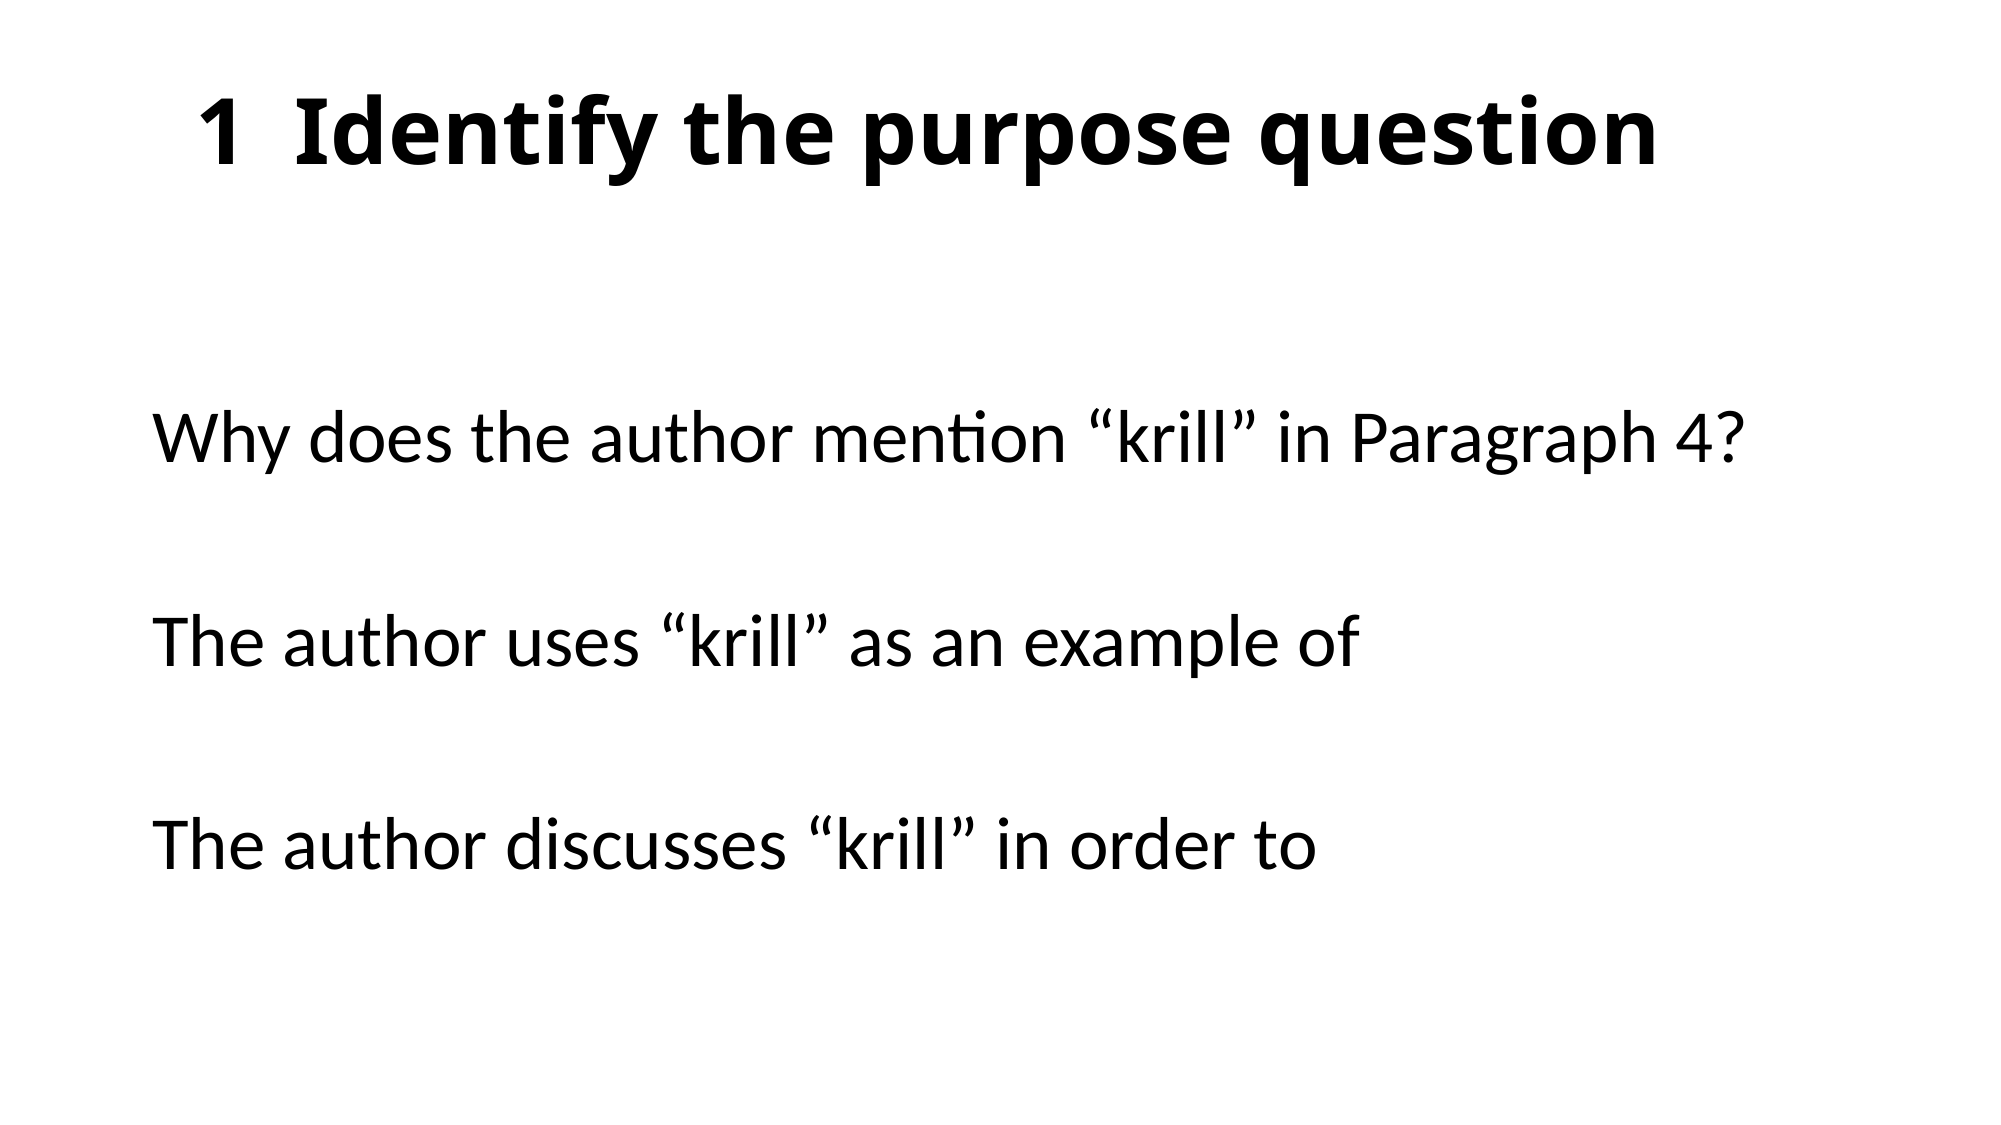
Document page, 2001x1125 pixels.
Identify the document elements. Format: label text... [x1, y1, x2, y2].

title 1 Identify the purpose question [180, 47, 1830, 224]
list Why does the author mention “krill” in Paragraph 4? The author uses “krill” as an example of The author discusses “krill” in order to [137, 299, 1863, 1014]
